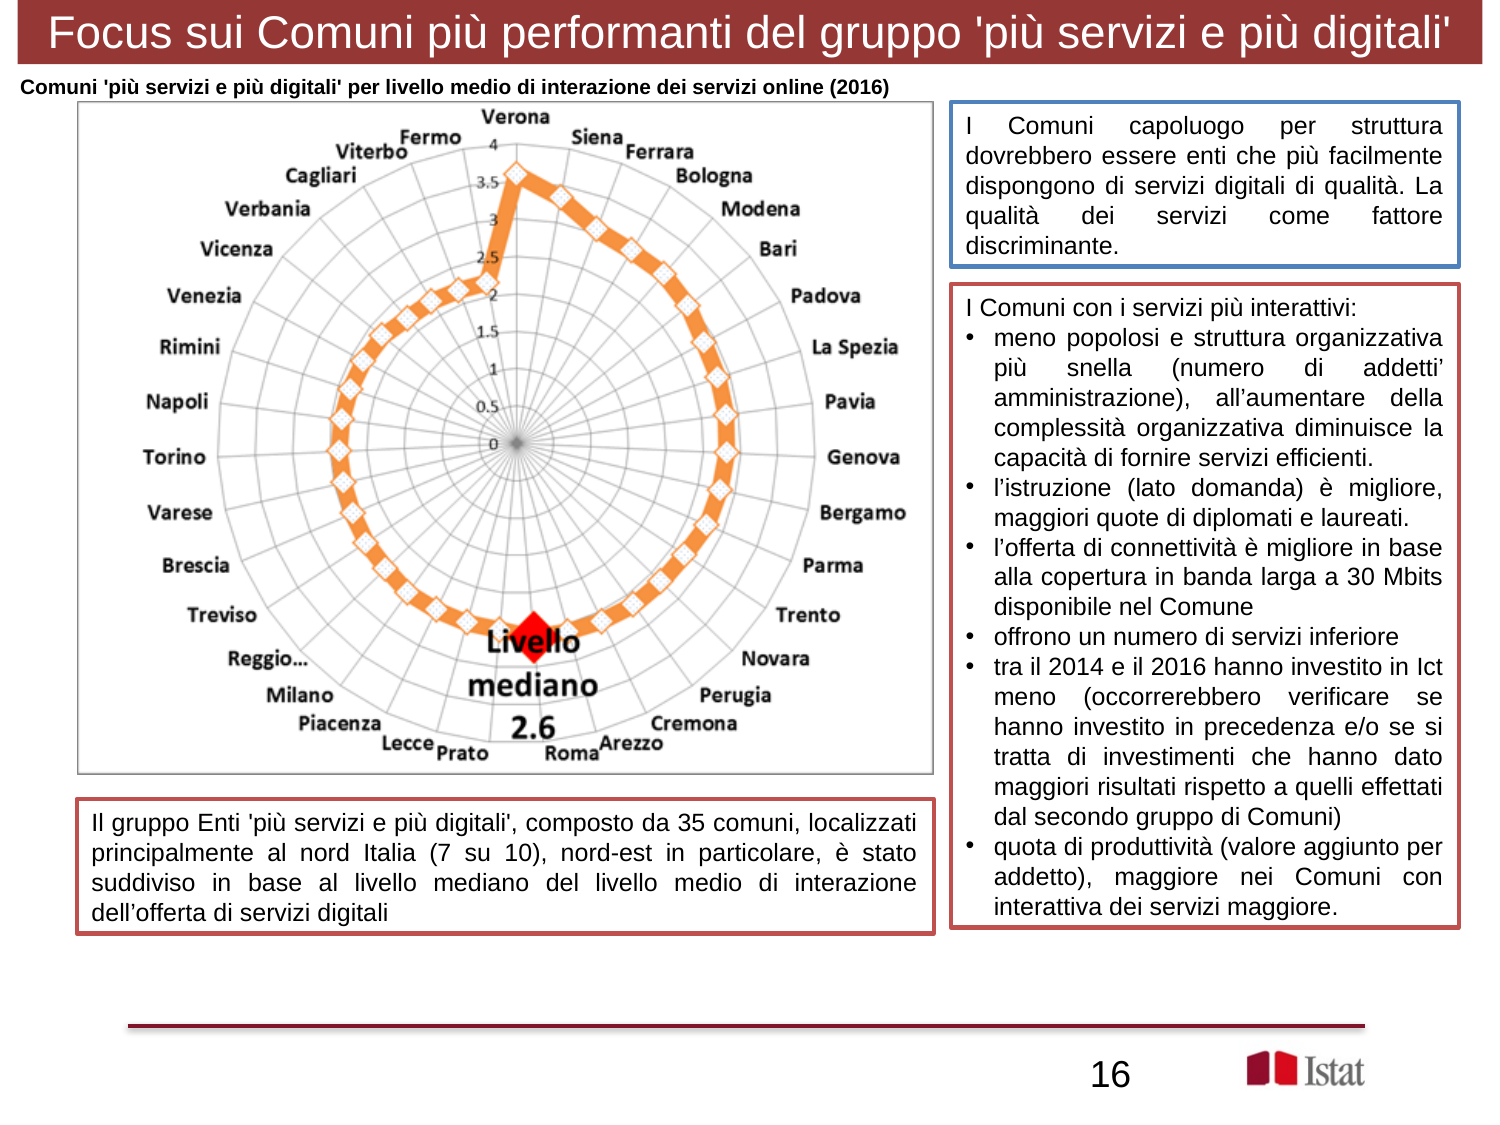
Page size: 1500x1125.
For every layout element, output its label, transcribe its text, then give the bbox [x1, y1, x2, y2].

slide_number 16 [1074, 1042, 1425, 1103]
text_box Il gruppo Enti 'più servizi e più digitali', composto da 35 comuni, localizzati principalmente al nord Italia (7 su 10), nord-est in particolare, è stato suddiviso in base al livello mediano del livello medio di interazione dell’offerta di servizi digitali [75, 797, 936, 936]
picture [76, 101, 934, 776]
text_box Comuni 'più servizi e più digitali' per livello medio di interazione dei servizi online (2016) [5, 66, 905, 107]
text_box I Comuni capoluogo per struttura dovrebbero essere enti che più facilmente dispongono di servizi digitali di qualità. La qualità dei servizi come fattore discriminante. [949, 100, 1461, 269]
text_box I Comuni con i servizi più interattivi: meno popolosi e struttura organizzativa più snella (numero di addetti’ amministrazione), all’aumentare della complessità organizzativa diminuisce la capacità di fornire servizi efficienti. l’istruzione (lato domanda) è migliore, maggiori quote di diplomati e laureati. l’offerta di connettività è migliore in base alla copertura in banda larga a 30 Mbits disponibile nel Comune offrono un numero di servizi inferiore tra il 2014 e il 2016 hanno investito in Ict meno (occorrerebbero verificare se hanno investito in precedenza e/o se si tratta di investimenti che hanno dato maggiori risultati rispetto a quelli effettati dal secondo gruppo di Comuni) quota di produttività (valore aggiunto per addetto), maggiore nei Comuni con interattiva dei servizi maggiore. [949, 282, 1461, 930]
title Focus sui Comuni più performanti del gruppo 'più servizi e più digitali' [17, 0, 1483, 65]
